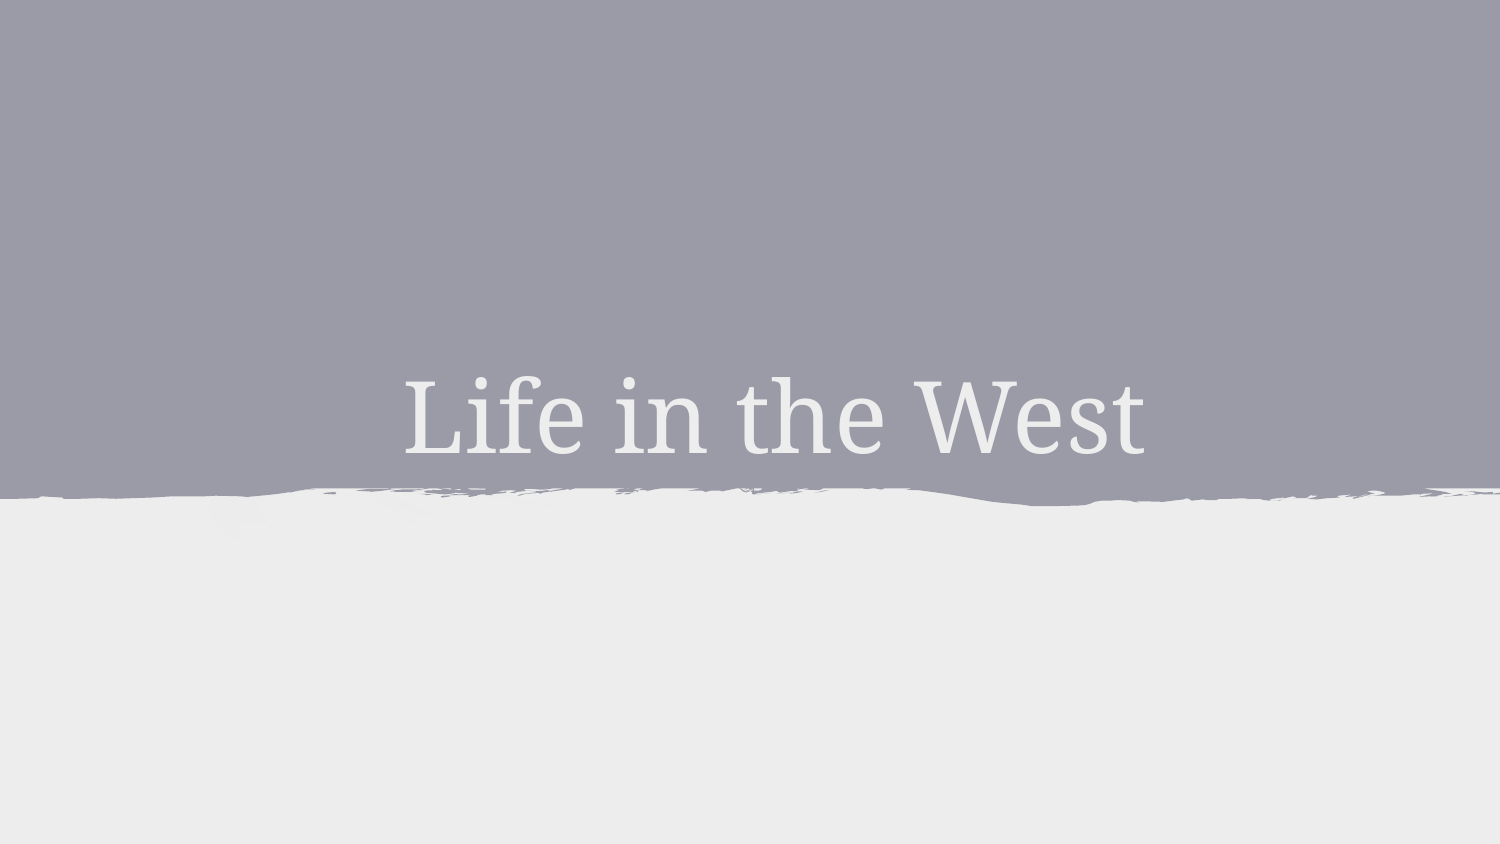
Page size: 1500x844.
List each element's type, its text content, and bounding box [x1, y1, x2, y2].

title Life in the West [112, 285, 1388, 489]
